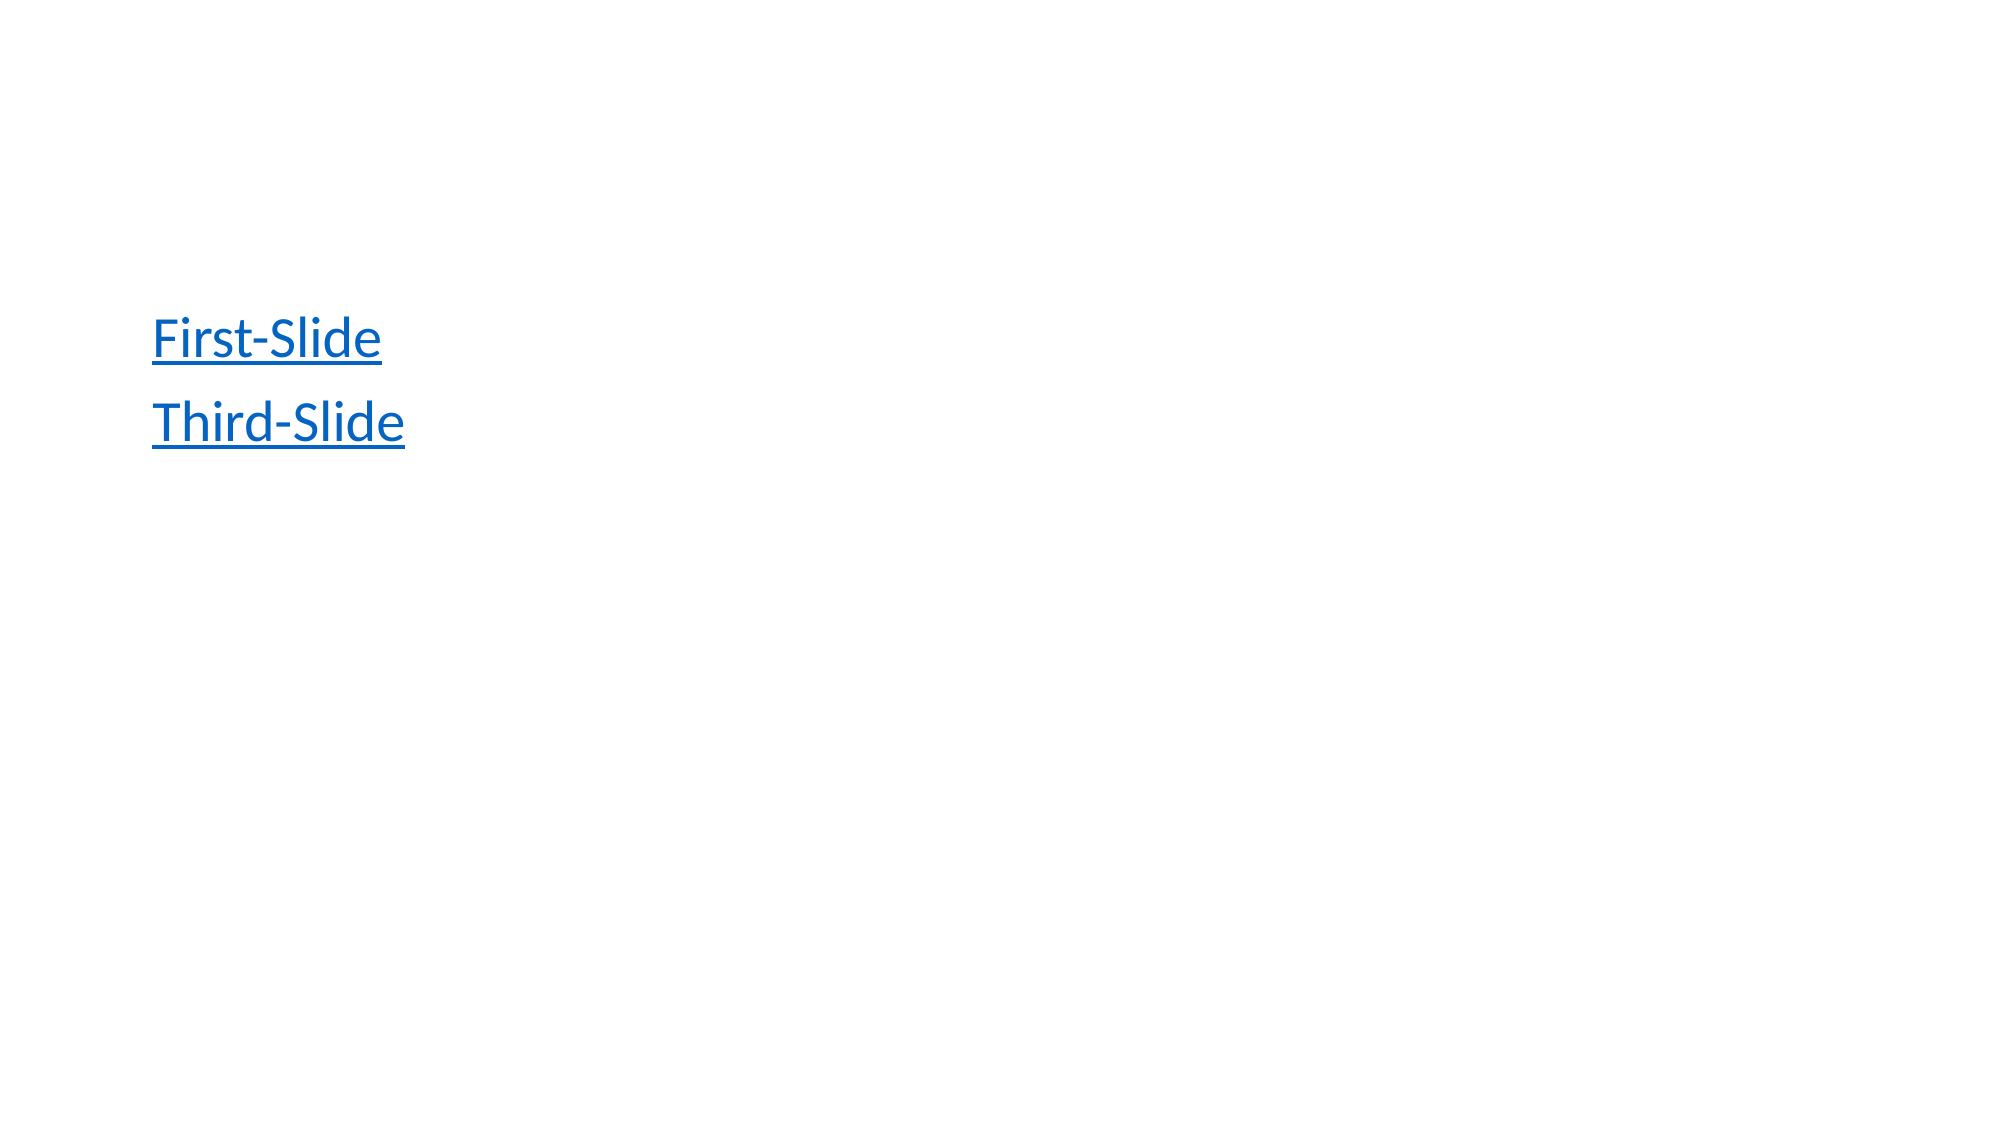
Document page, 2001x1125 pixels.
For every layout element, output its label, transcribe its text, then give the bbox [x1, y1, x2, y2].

list First-Slide Third-Slide [137, 299, 1863, 1014]
